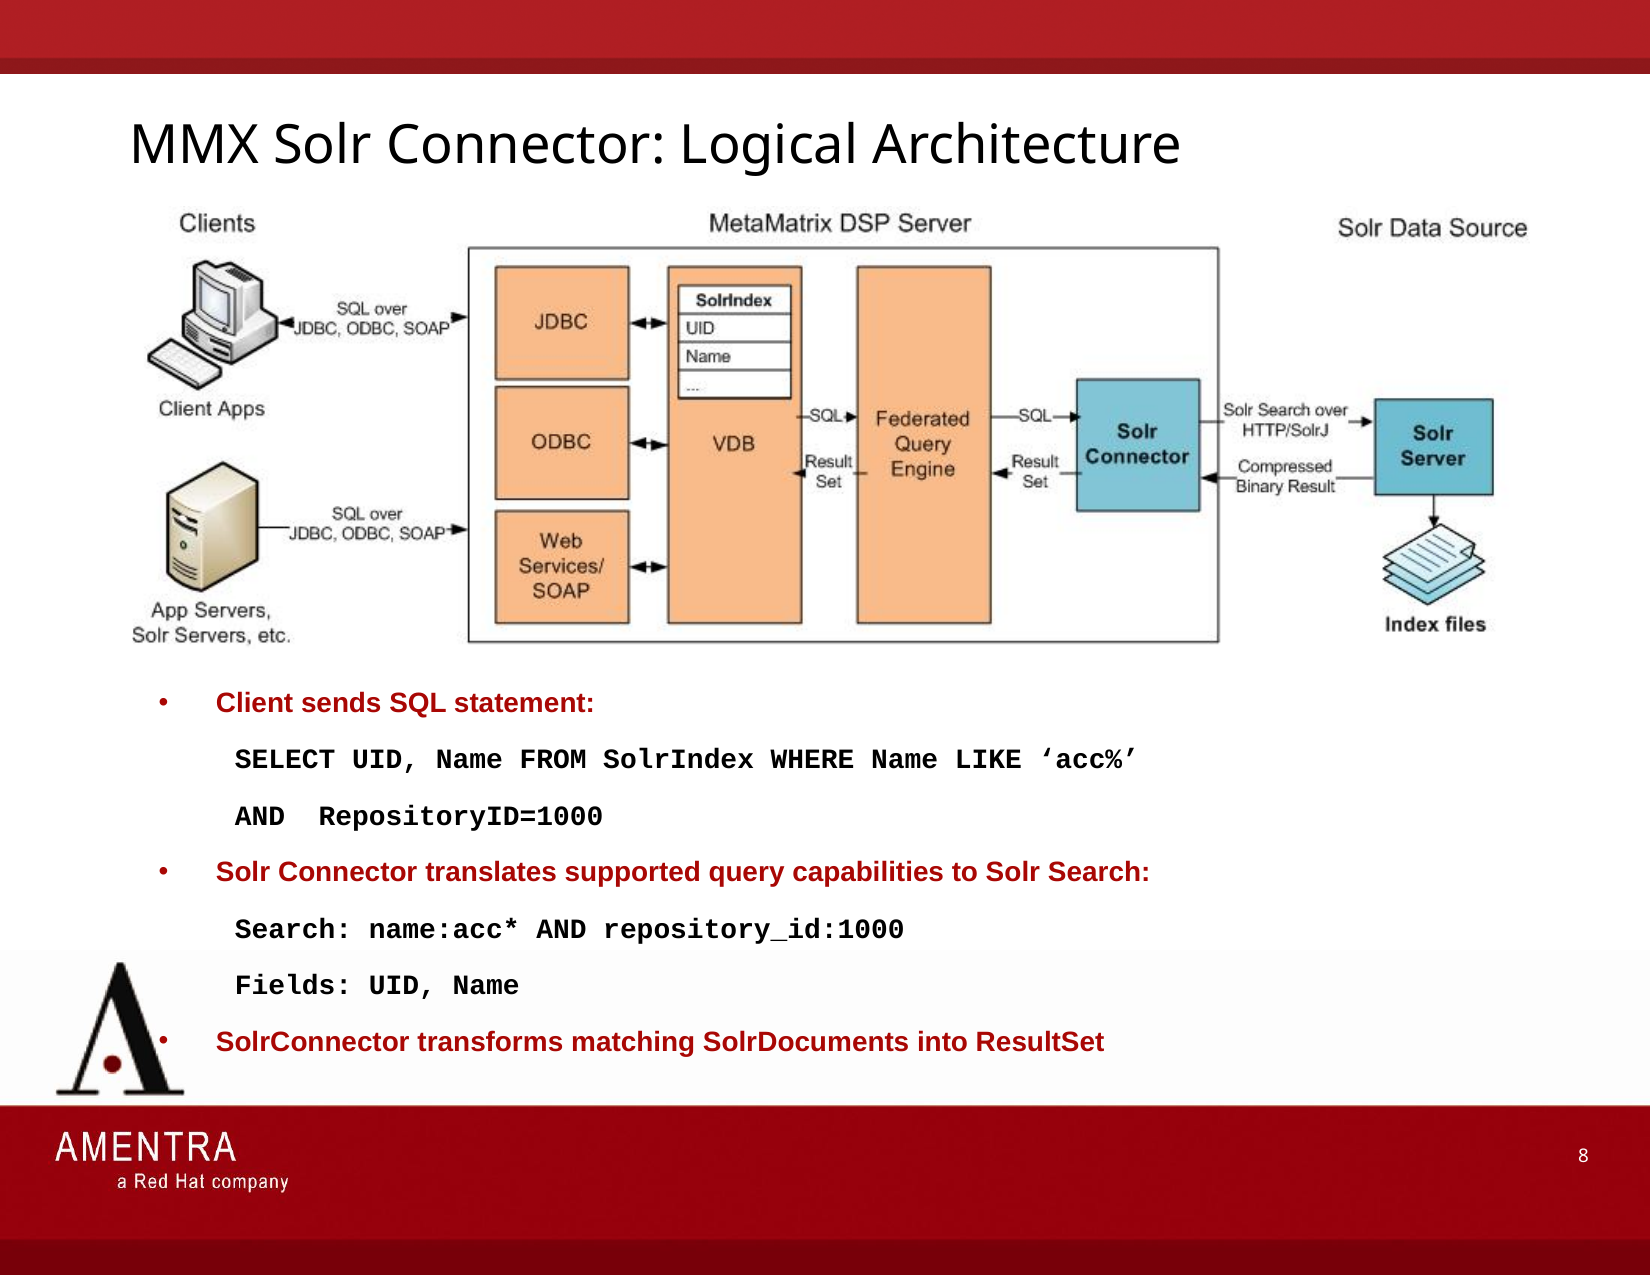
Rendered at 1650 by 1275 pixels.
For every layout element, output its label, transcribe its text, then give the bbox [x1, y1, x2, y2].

slide_number 8 [1549, 1135, 1618, 1186]
picture [0, 950, 1650, 1275]
text_box Client sends SQL statement: SELECT UID, Name FROM SolrIndex WHERE Name LIKE ‘acc%’ AND RepositoryID=1000 Solr Connector translates supported query capabilities to Solr Search: Search: name:acc* AND repository_id:1000 Fields: UID, Name SolrConnector transforms matching SolrDocuments into ResultSet [141, 681, 1582, 1069]
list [132, 205, 1530, 649]
title MMX Solr Connector: Logical Architecture [112, 43, 1538, 184]
picture [0, 0, 1650, 74]
